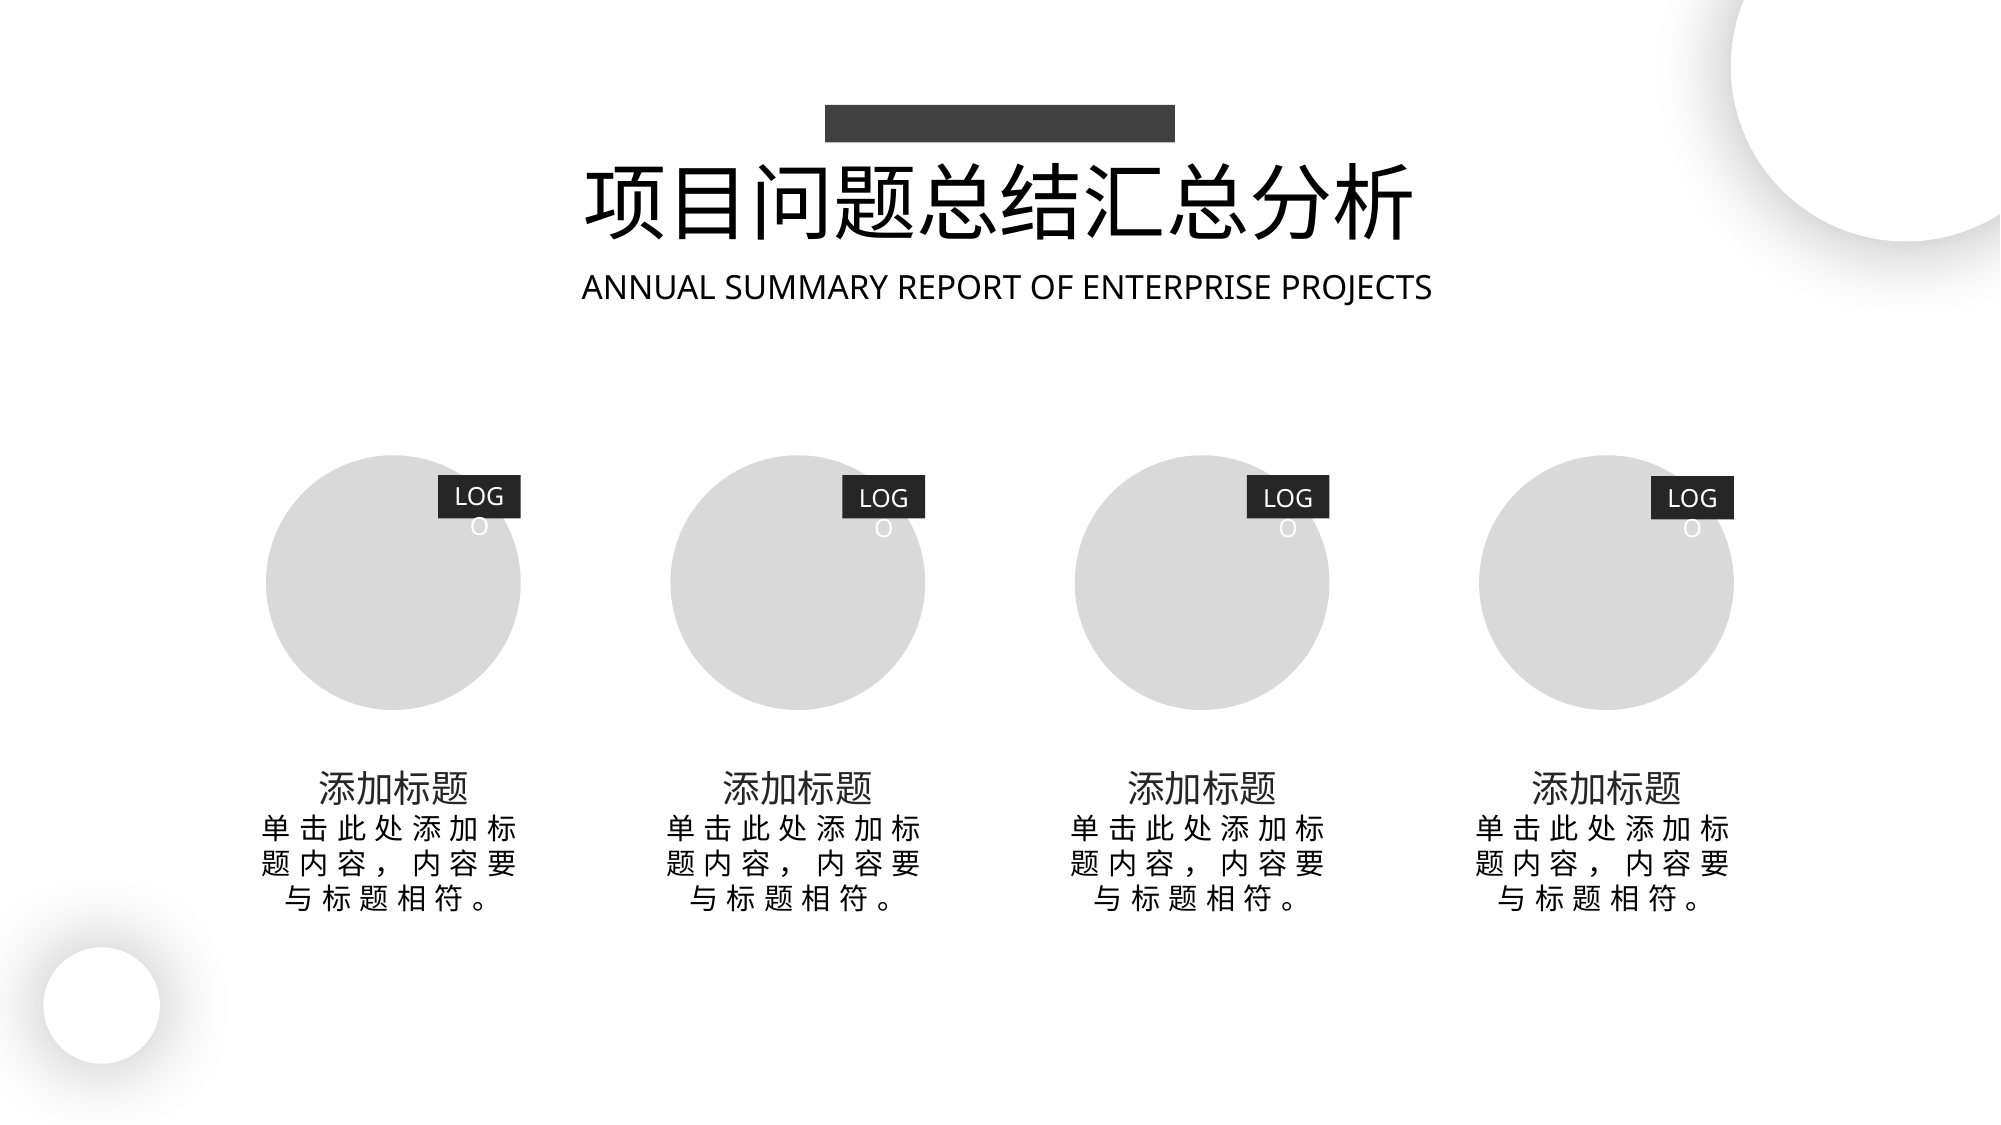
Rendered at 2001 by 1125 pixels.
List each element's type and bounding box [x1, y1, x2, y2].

text_box [42, 946, 161, 1065]
text_box [824, 104, 1176, 142]
text_box [1729, 0, 2000, 243]
text_box [670, 455, 929, 710]
text_box [644, 757, 951, 925]
text_box [1479, 455, 1737, 710]
text_box [240, 757, 547, 925]
text_box [1049, 757, 1356, 925]
text_box [1453, 757, 1760, 925]
text_box [1074, 455, 1333, 710]
text_box [520, 142, 1480, 315]
text_box [265, 455, 524, 710]
